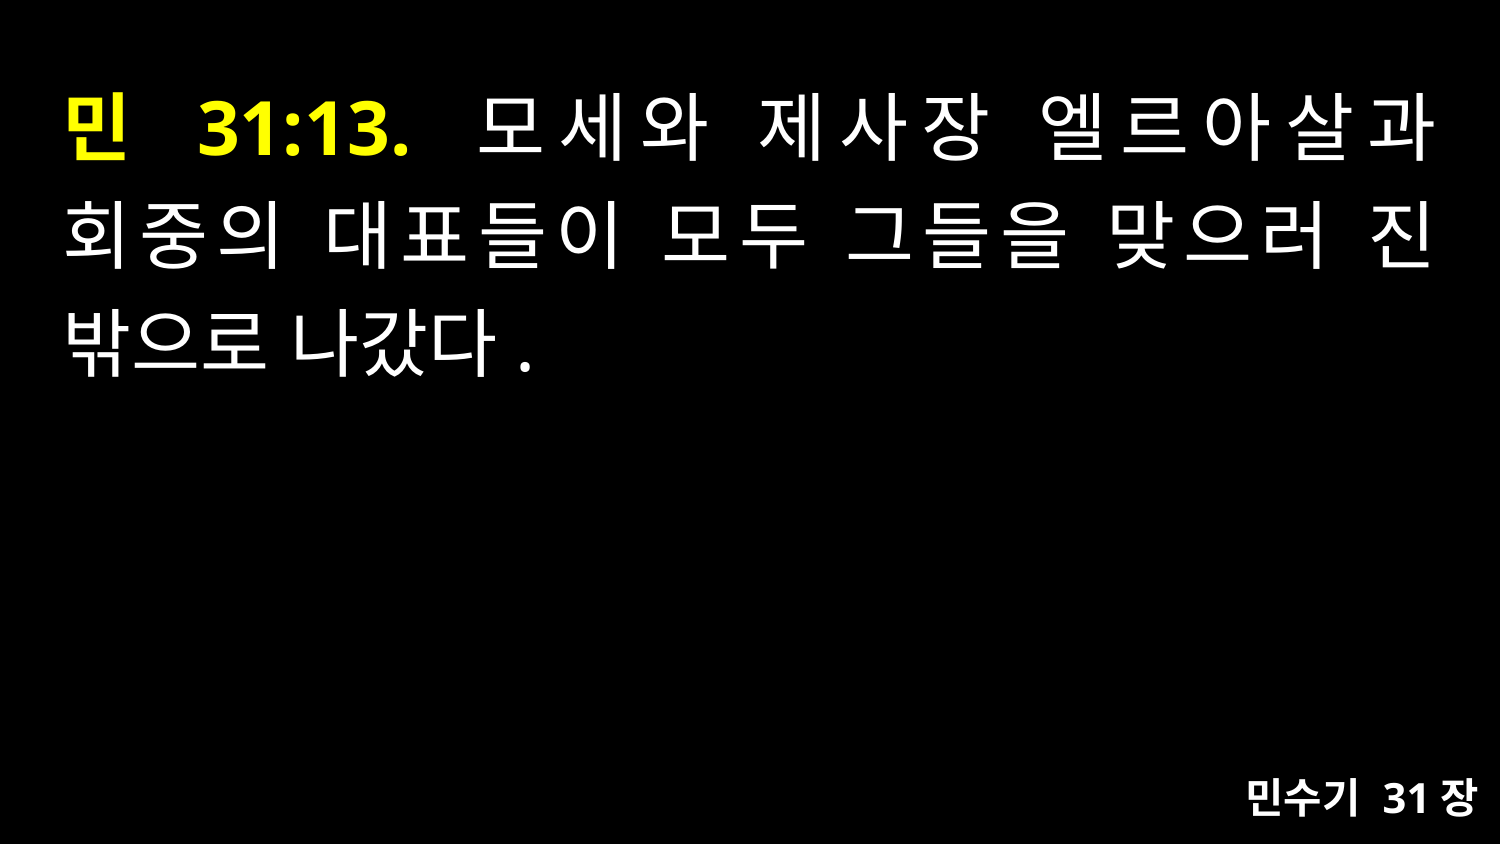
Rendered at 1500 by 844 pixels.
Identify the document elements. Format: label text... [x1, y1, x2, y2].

title 민 31:13. 모세와 제사장 엘르아살과 회중의 대표들이 모두 그들을 맞으러 진 밖으로 나갔다. [0, 0, 1500, 844]
subtitle 민수기 31장 [916, 770, 1500, 844]
